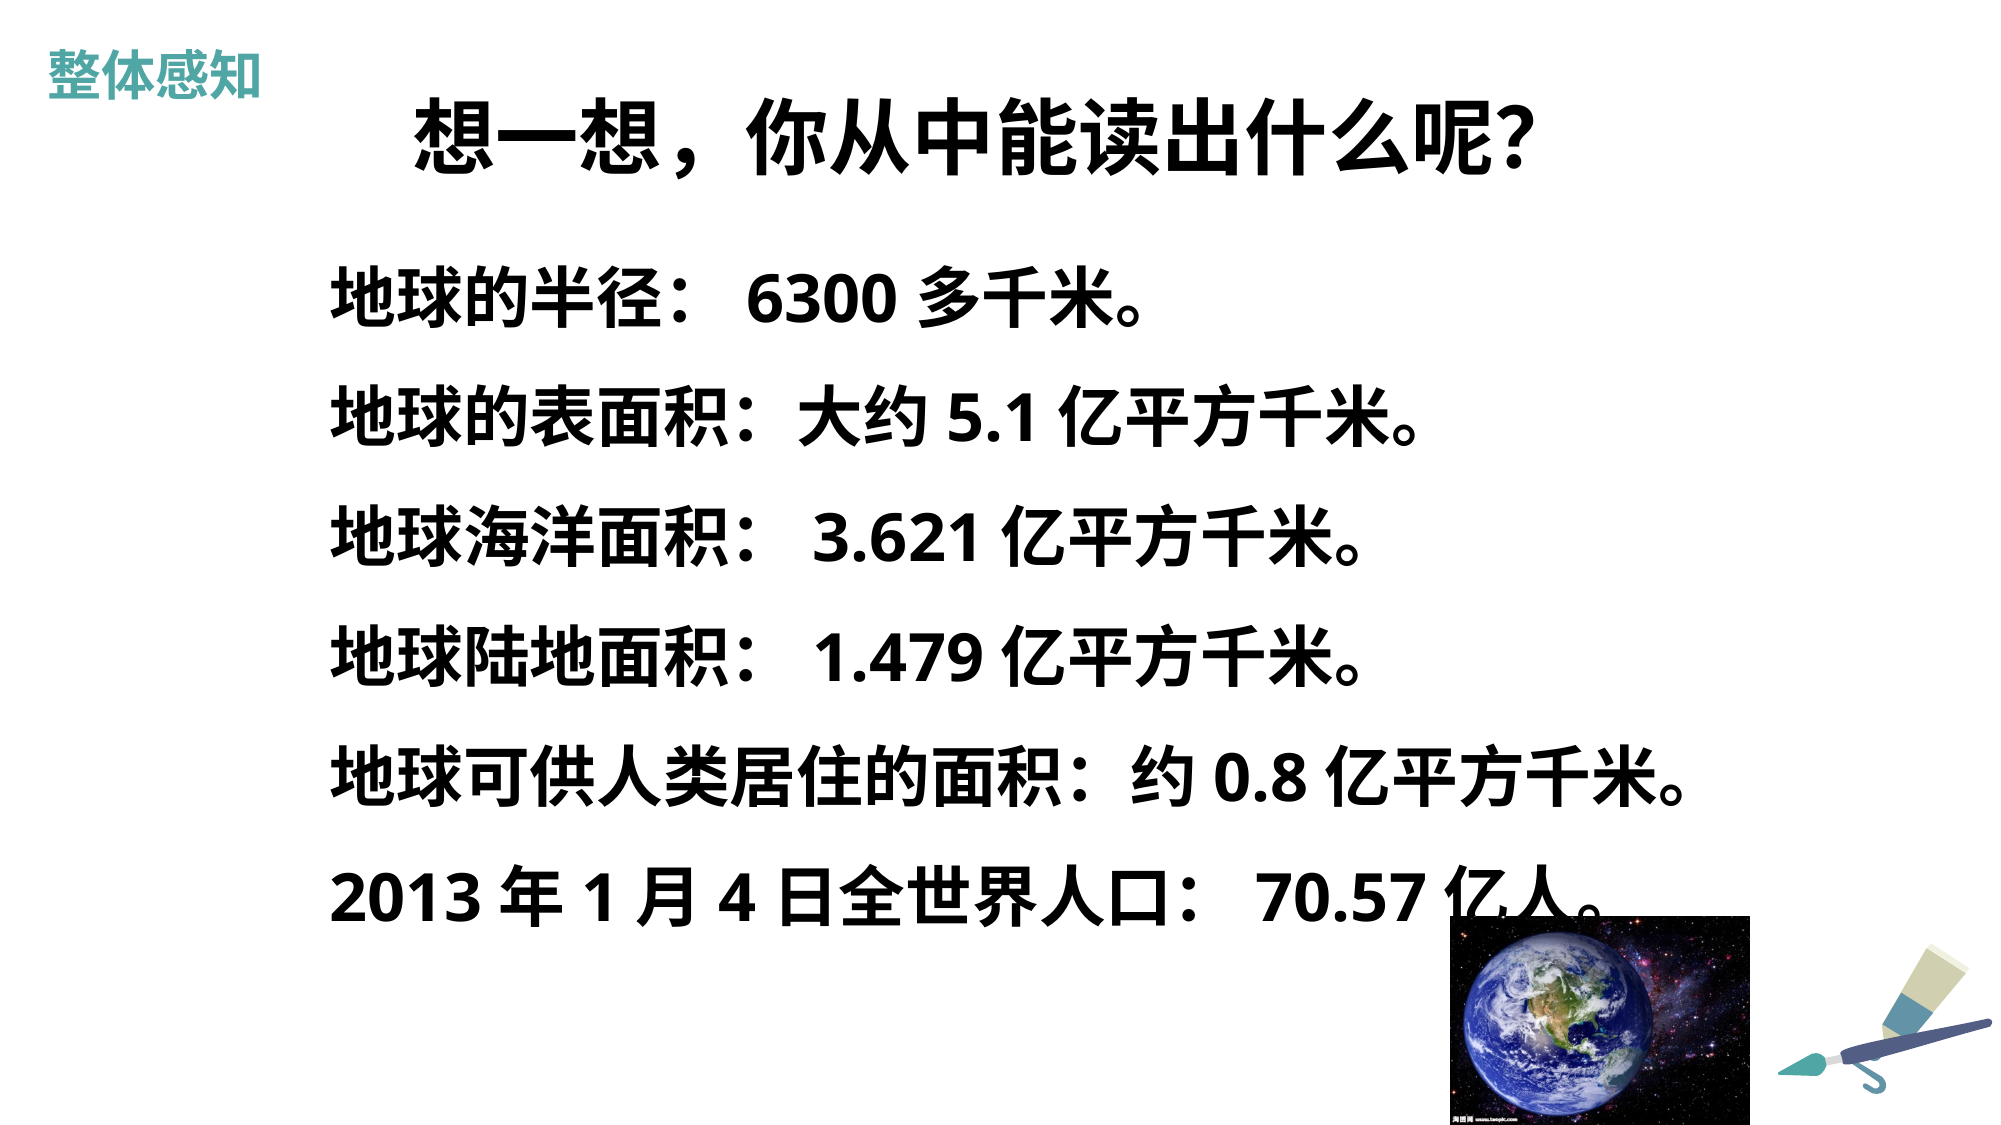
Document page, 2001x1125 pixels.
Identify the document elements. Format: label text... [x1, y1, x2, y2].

text_box 想一想，你从中能读出什么呢？ [397, 78, 1579, 193]
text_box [1811, 945, 1974, 1125]
text_box 地球的半径：6300多千米。 地球的表面积：大约5.1亿平方千米。 地球海洋面积：3.621亿平方千米。 地球陆地面积：1.479亿平方千米。 地球可供人类居住的面积：约0.8亿平方千米。 2013年1月4日全世界人口：70.57亿人。 [314, 207, 1697, 1080]
text_box 整体感知 [32, 33, 347, 114]
picture [1450, 916, 1750, 1125]
